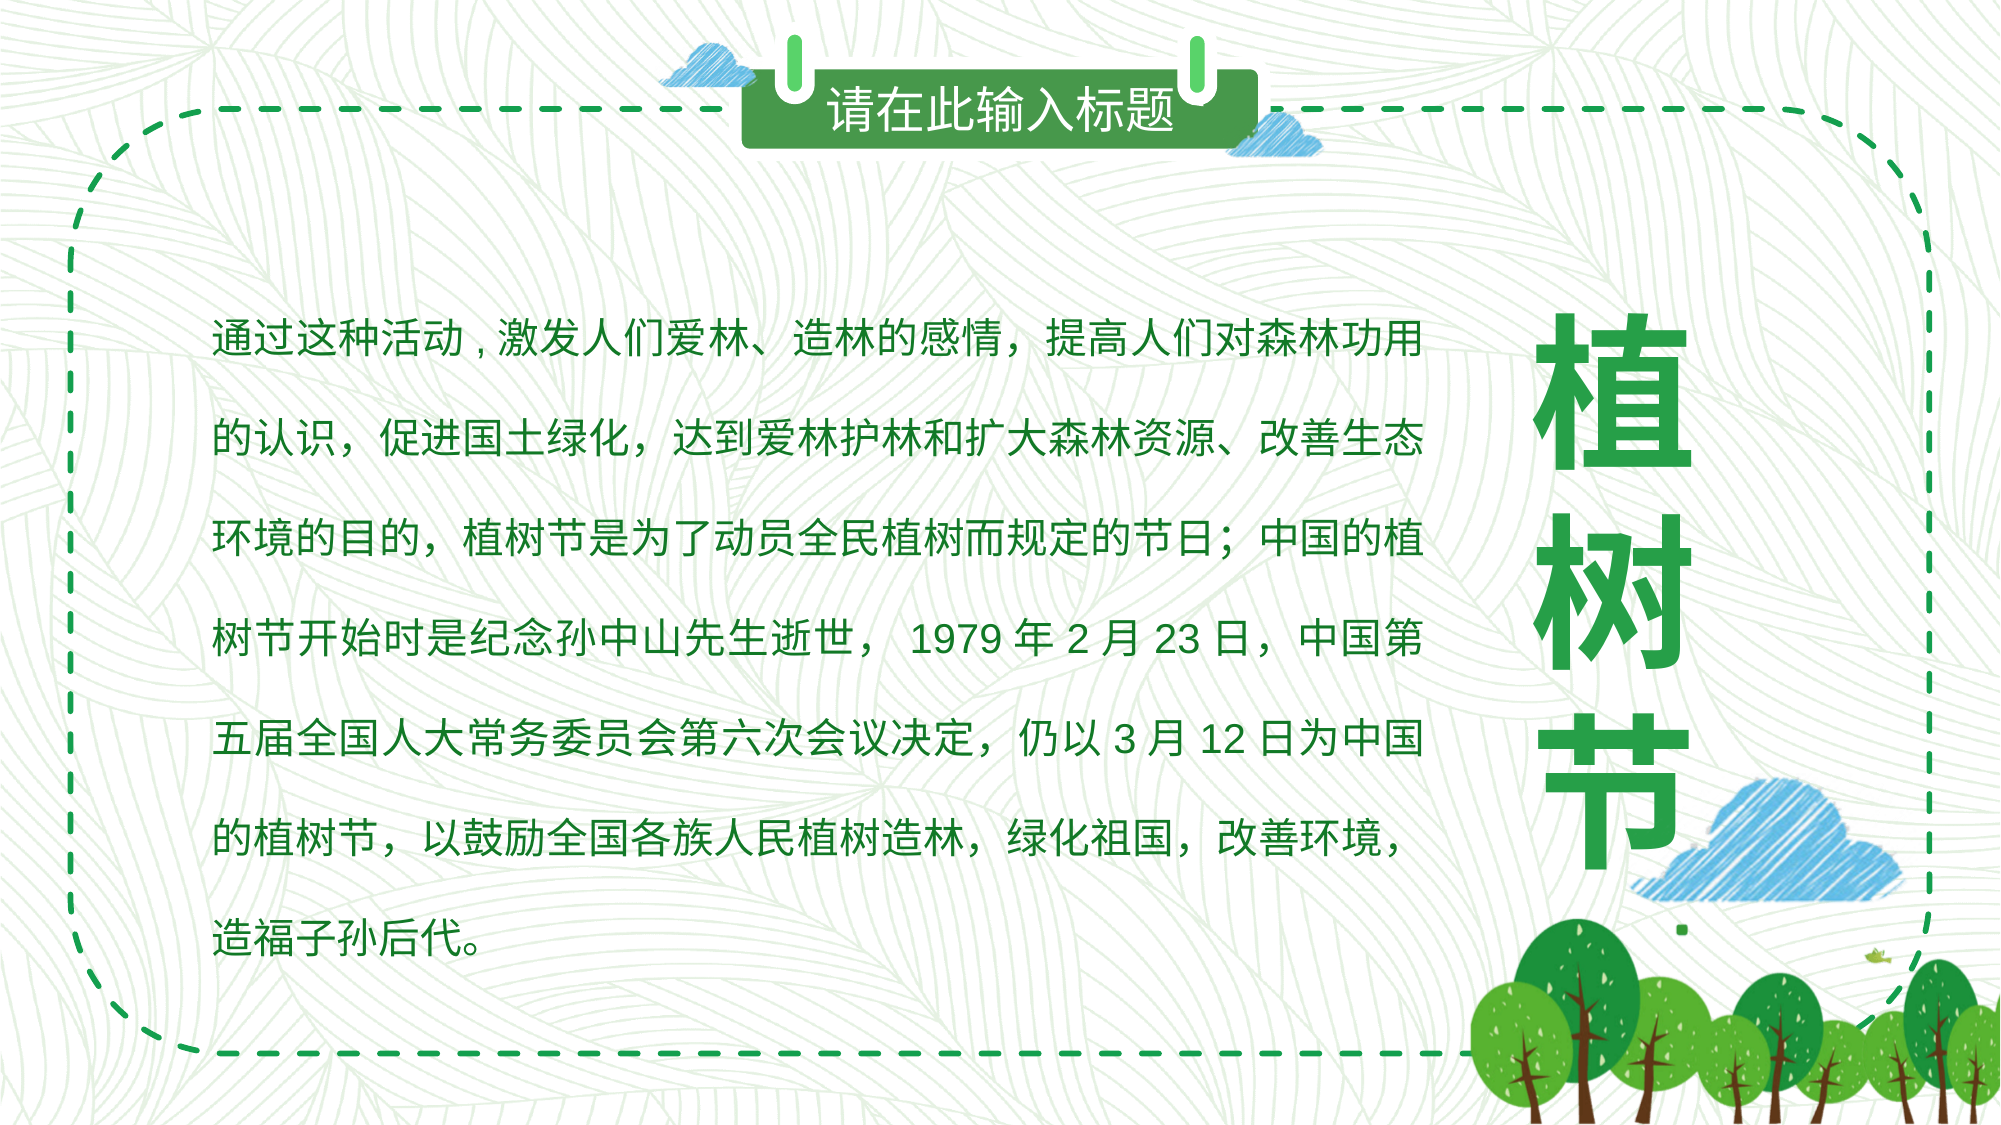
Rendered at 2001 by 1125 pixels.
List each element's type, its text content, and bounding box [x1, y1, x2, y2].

picture [3, 1, 2001, 1125]
text_box 植树节 [1516, 281, 1781, 897]
text_box 通过这种活动,激发人们爱林、造林的感情，提高人们对森林功用的认识，促进国土绿化，达到爱林护林和扩大森林资源、改善生态环境的目的，植树节是为了动员全民植树而规定的节日；中国的植树节开始时是纪念孙中山先生逝世，1979年2月23日，中国第五届全国人大常务委员会第六次会议决定，仍以3月12日为中国的植树节，以鼓励全国各族人民植树造林，绿化祖国，改善环境，造福子孙后代。 [196, 254, 1441, 970]
